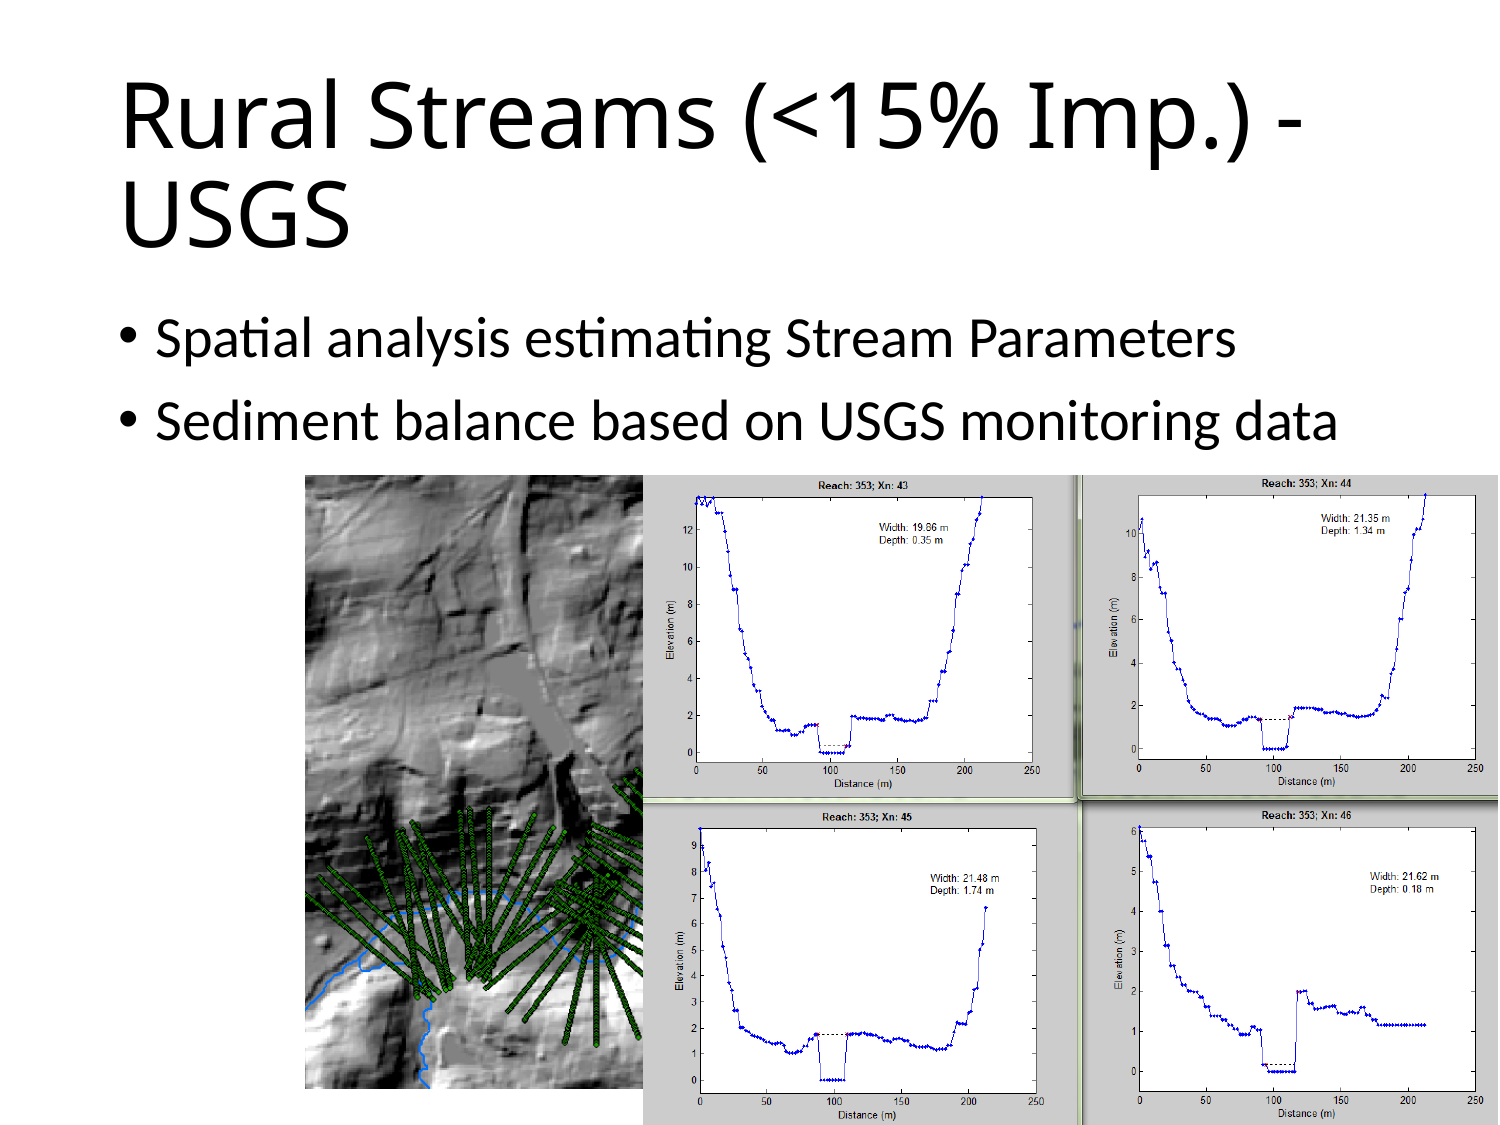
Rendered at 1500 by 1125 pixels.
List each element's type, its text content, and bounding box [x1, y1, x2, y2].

list Spatial analysis estimating Stream Parameters Sediment balance based on USGS monitoring data [103, 299, 1397, 1014]
picture [305, 475, 1498, 1125]
title Rural Streams (<15% Imp.) - USGS [103, 59, 1397, 278]
